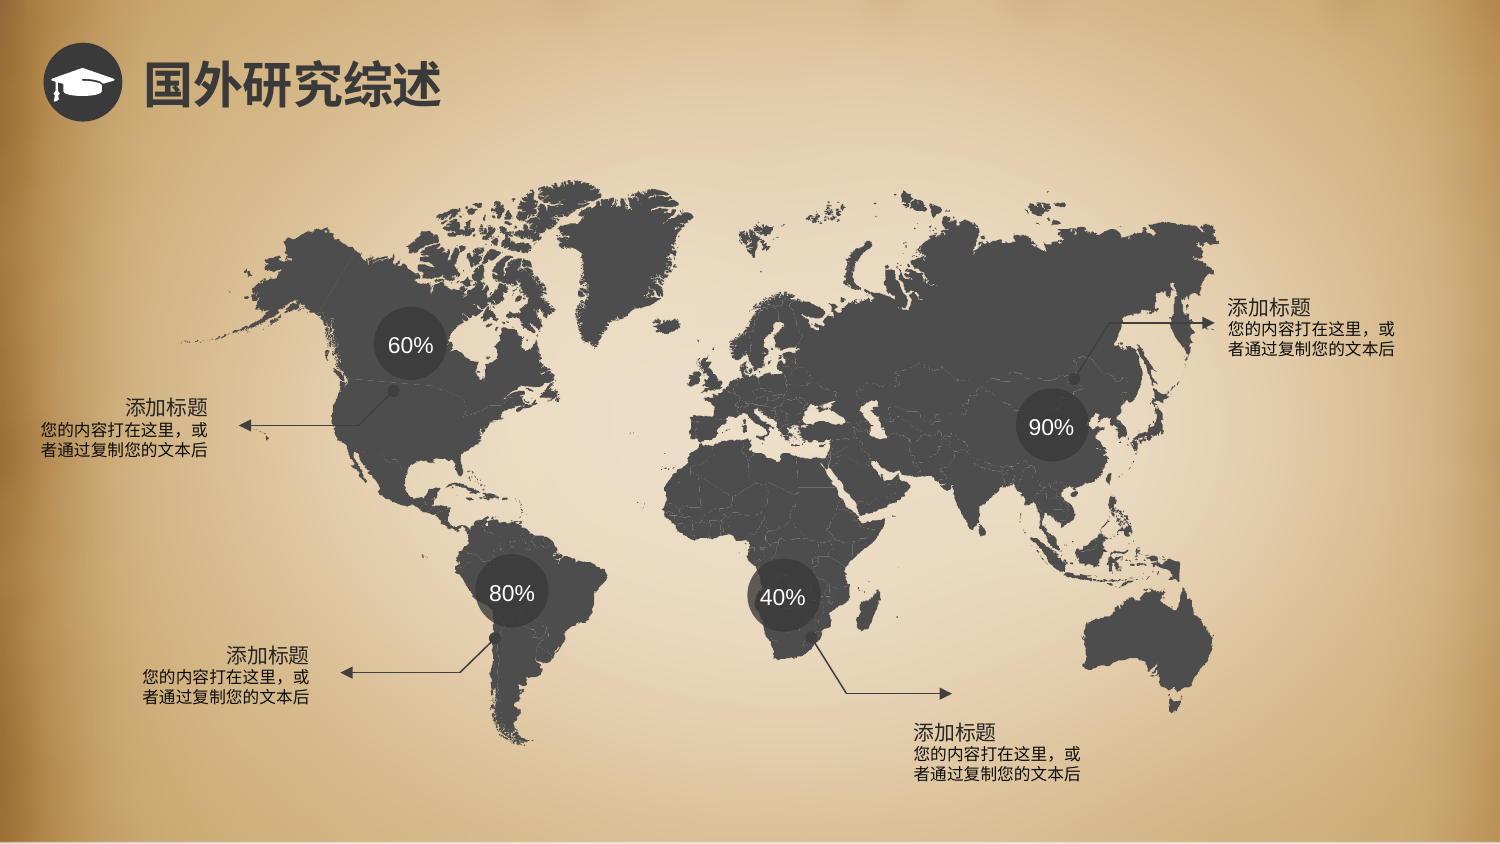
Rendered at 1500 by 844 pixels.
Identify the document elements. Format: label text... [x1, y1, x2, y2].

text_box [473, 554, 551, 628]
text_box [811, 637, 1100, 793]
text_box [1012, 388, 1090, 462]
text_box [44, 43, 122, 121]
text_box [20, 387, 394, 469]
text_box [372, 306, 450, 380]
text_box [123, 634, 496, 716]
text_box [180, 180, 1220, 746]
picture [0, 0, 1500, 844]
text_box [1074, 286, 1418, 380]
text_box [744, 558, 822, 632]
text_box 国外研究综述 [128, 46, 489, 121]
